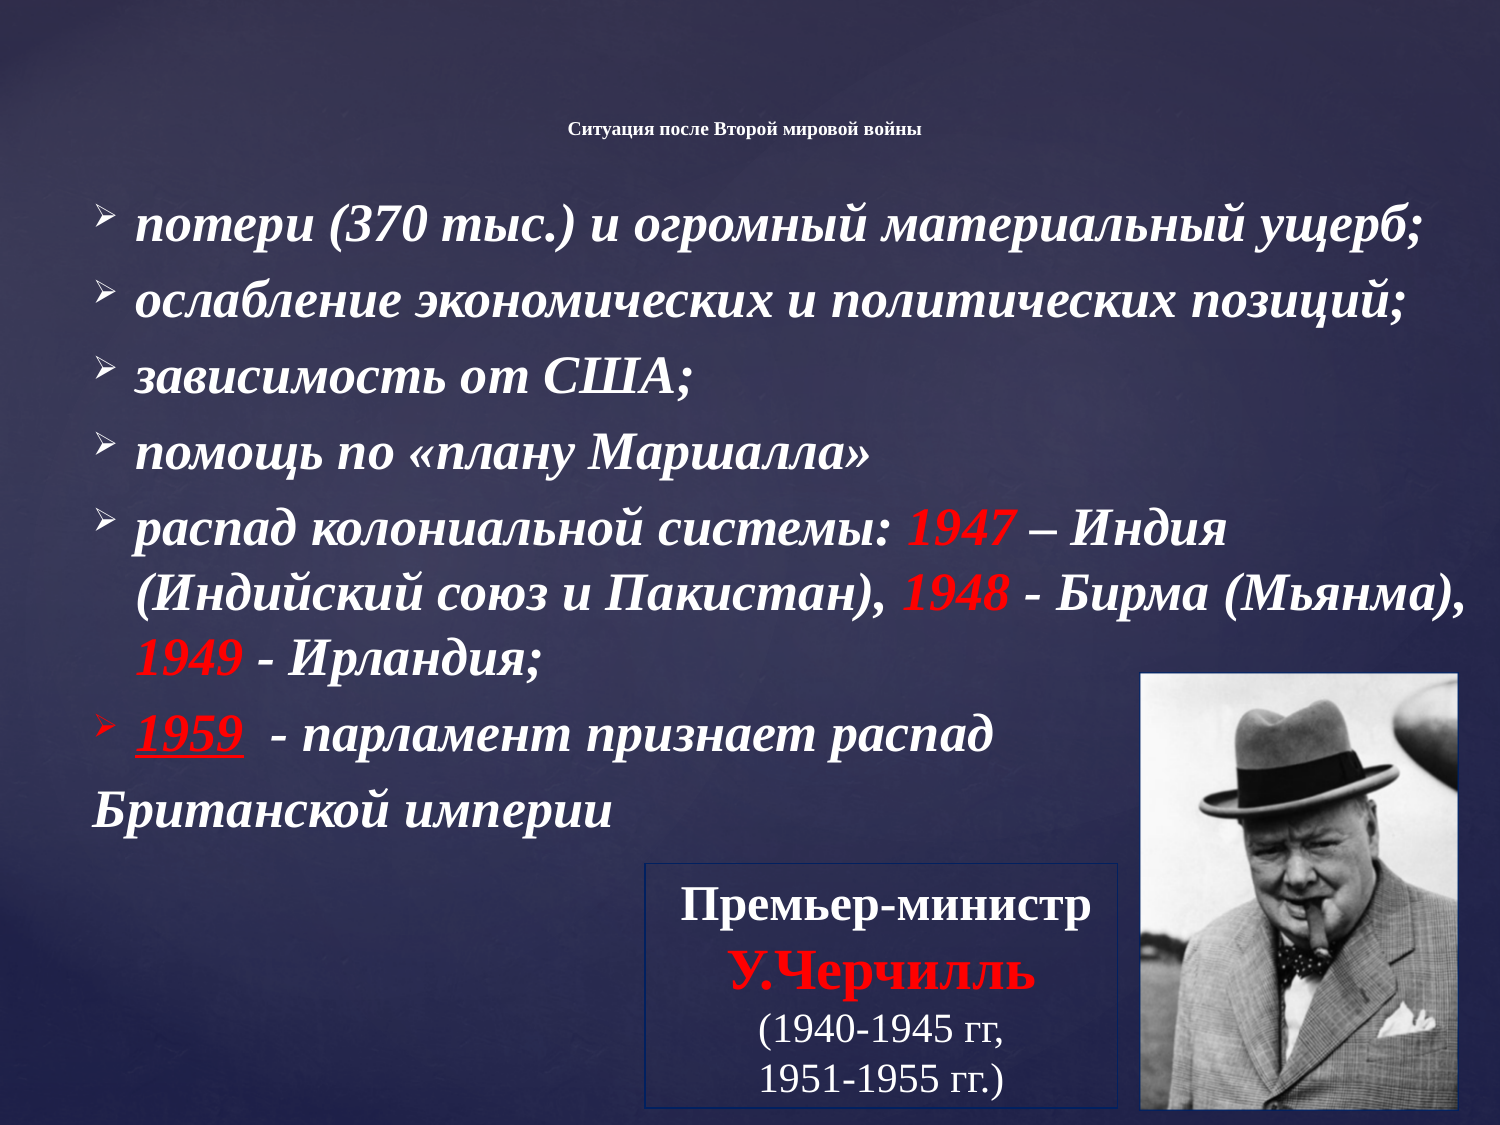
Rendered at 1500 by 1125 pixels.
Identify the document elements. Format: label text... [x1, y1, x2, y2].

title Ситуация после Второй мировой войны [67, 90, 1428, 147]
text_box Премьер-министр У.Черчилль (1940-1945 гг, 1951-1955 гг.) [645, 863, 1118, 1109]
list потери (370 тыс.) и огромный материальный ущерб; ослабление экономических и политических позиций; зависимость от США; помощь по «плану Маршалла» распад колониальной системы: 1947 – Индия (Индийский союз и Пакистан), 1948 - Бирма (Мьянма), 1949 - Ирландия; 1959 - парламент признает распад Британской империи [75, 160, 1500, 941]
picture [1139, 672, 1460, 1112]
